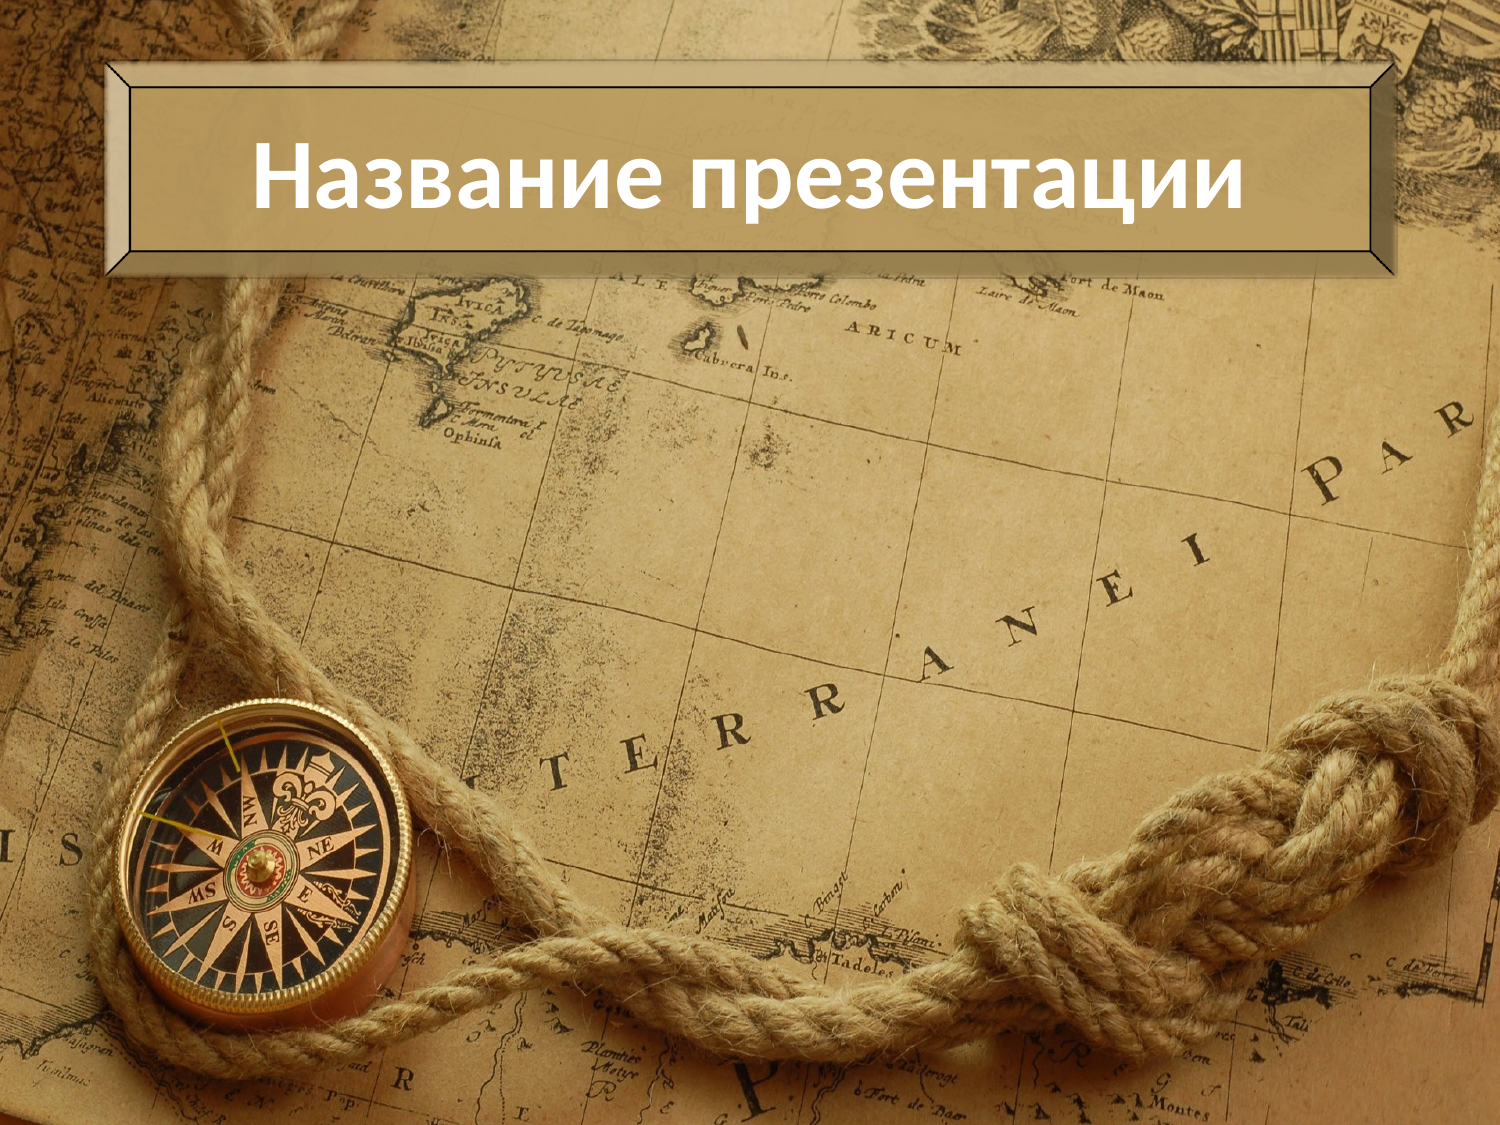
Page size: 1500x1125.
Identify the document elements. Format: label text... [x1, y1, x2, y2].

picture [0, 0, 1500, 1125]
text_box Название презентации [110, 67, 1390, 271]
